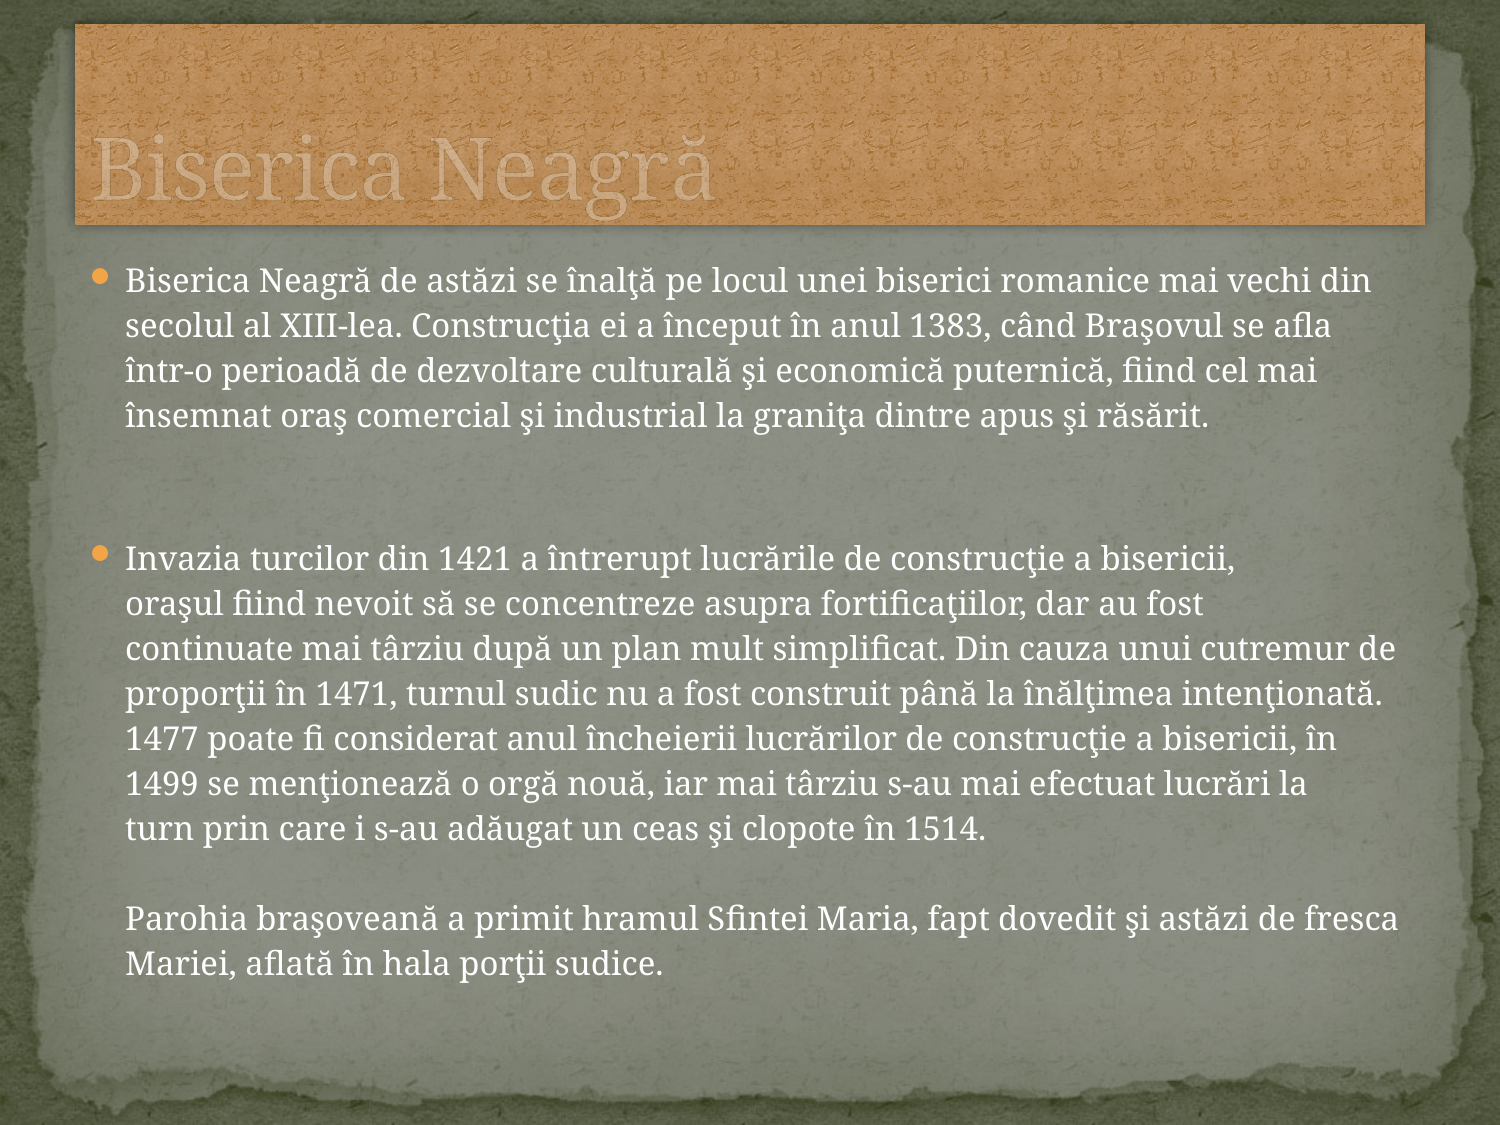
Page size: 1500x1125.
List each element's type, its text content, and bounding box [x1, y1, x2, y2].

list Biserica Neagră de astăzi se înalţă pe locul unei biserici romanice mai vechi din secolul al XIII-lea. Construcţia ei a început în anul 1383, când Braşovul se afla într-o perioadă de dezvoltare culturală şi economică puternică, fiind cel mai însemnat oraş comercial şi industrial la graniţa dintre apus şi răsărit. Invazia turcilor din 1421 a întrerupt lucrările de construcţie a bisericii, oraşul fiind nevoit să se concentreze asupra fortificaţiilor, dar au fost continuate mai târziu după un plan mult simplificat. Din cauza unui cutremur de proporţii în 1471, turnul sudic nu a fost construit până la înălţimea intenţionată. 1477 poate fi considerat anul încheierii lucrărilor de construcţie a bisericii, în 1499 se menţionează o orgă nouă, iar mai târziu s-au mai efectuat lucrări la turn prin care i s-au adăugat un ceas şi clopote în 1514. Parohia braşoveană a primit hramul Sfintei Maria, fapt dovedit şi astăzi de fresca Mariei, aflată în hala porţii sudice. [75, 249, 1425, 1000]
title Biserica Neagră [74, 24, 1425, 225]
